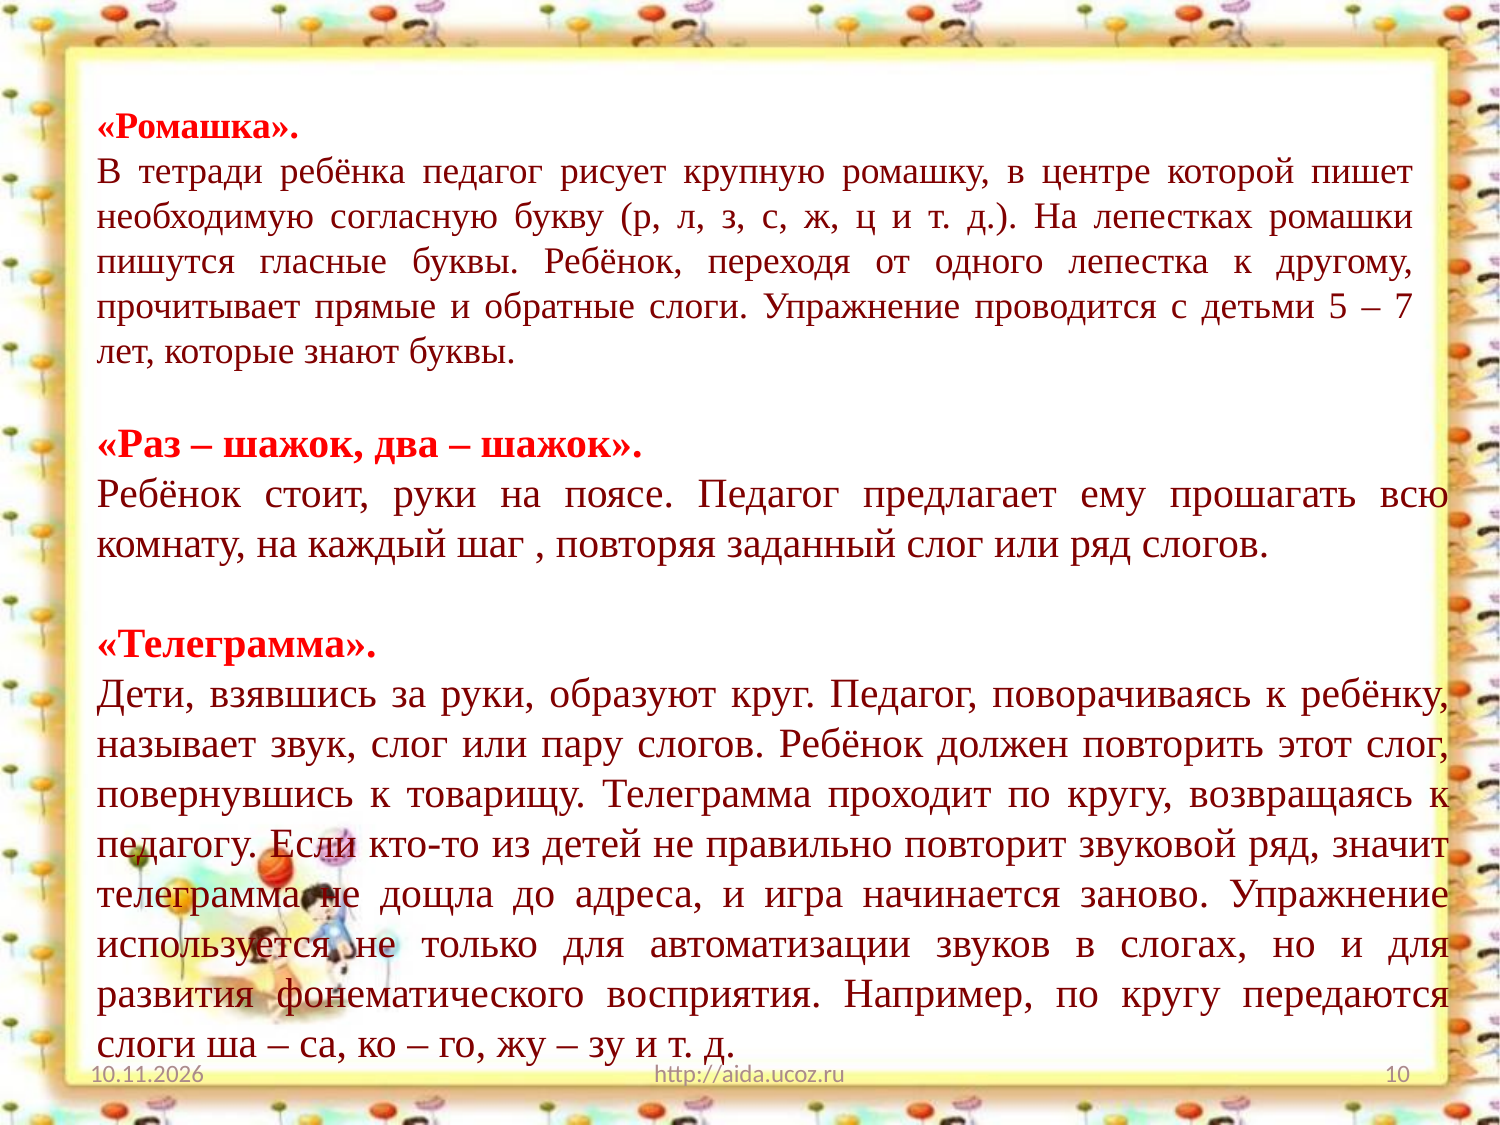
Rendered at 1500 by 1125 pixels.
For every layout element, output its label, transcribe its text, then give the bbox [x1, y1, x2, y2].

picture [0, 0, 1500, 1125]
text_box «Ромашка». В тетради ребёнка педагог рисует крупную ромашку, в центре которой пишет необходимую согласную букву (р, л, з, с, ж, ц и т. д.). На лепестках ромашки пишутся гласные буквы. Ребёнок, переходя от одного лепестка к другому, прочитывает прямые и обратные слоги. Упражнение проводится с детьми 5 – 7 лет, которые знают буквы. [81, 93, 1430, 379]
text_box «Раз – шажок, два – шажок». Ребёнок стоит, руки на поясе. Педагог предлагает ему прошагать всю комнату, на каждый шаг , повторяя заданный слог или ряд слогов. «Телеграмма». Дети, взявшись за руки, образуют круг. Педагог, поворачиваясь к ребёнку, называет звук, слог или пару слогов. Ребёнок должен повторить этот слог, повернувшись к товарищу. Телеграмма проходит по кругу, возвращаясь к педагогу. Если кто-то из детей не правильно повторит звуковой ряд, значит телеграмма не дощла до адреса, и игра начинается заново. Упражнение используется не только для автоматизации звуков в слогах, но и для развития фонематического восприятия. Например, по кругу передаются слоги ша – са, ко – го, жу – зу и т. д. [81, 408, 1465, 1123]
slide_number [75, 1042, 81, 1103]
